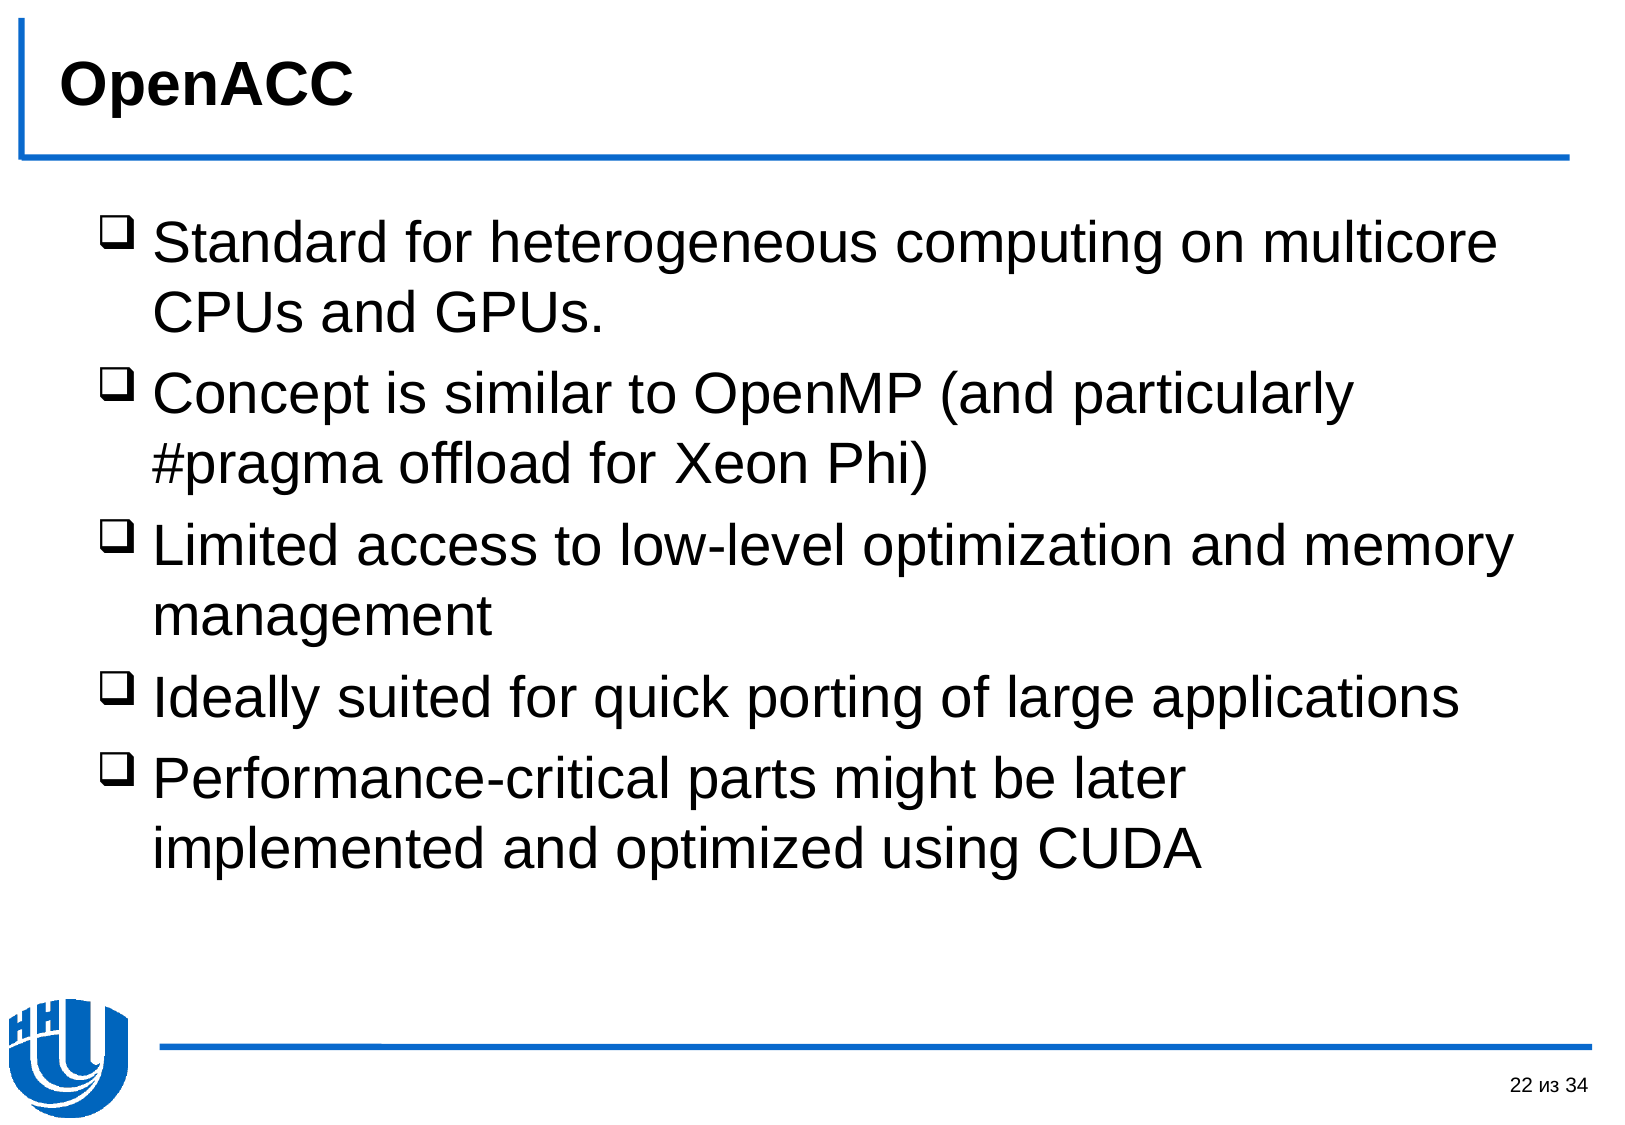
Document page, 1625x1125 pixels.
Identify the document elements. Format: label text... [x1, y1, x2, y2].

picture [9, 999, 128, 1118]
title OpenACC [44, 34, 1535, 127]
list Standard for heterogeneous computing on multicore CPUs and GPUs. Concept is similar to OpenMP (and particularly #pragma offload for Xeon Phi) Limited access to low-level optimization and memory management Ideally suited for quick porting of large applications Performance-critical parts might be later implemented and optimized using CUDA [81, 196, 1543, 1012]
slide_number 22 [1449, 1051, 1604, 1125]
